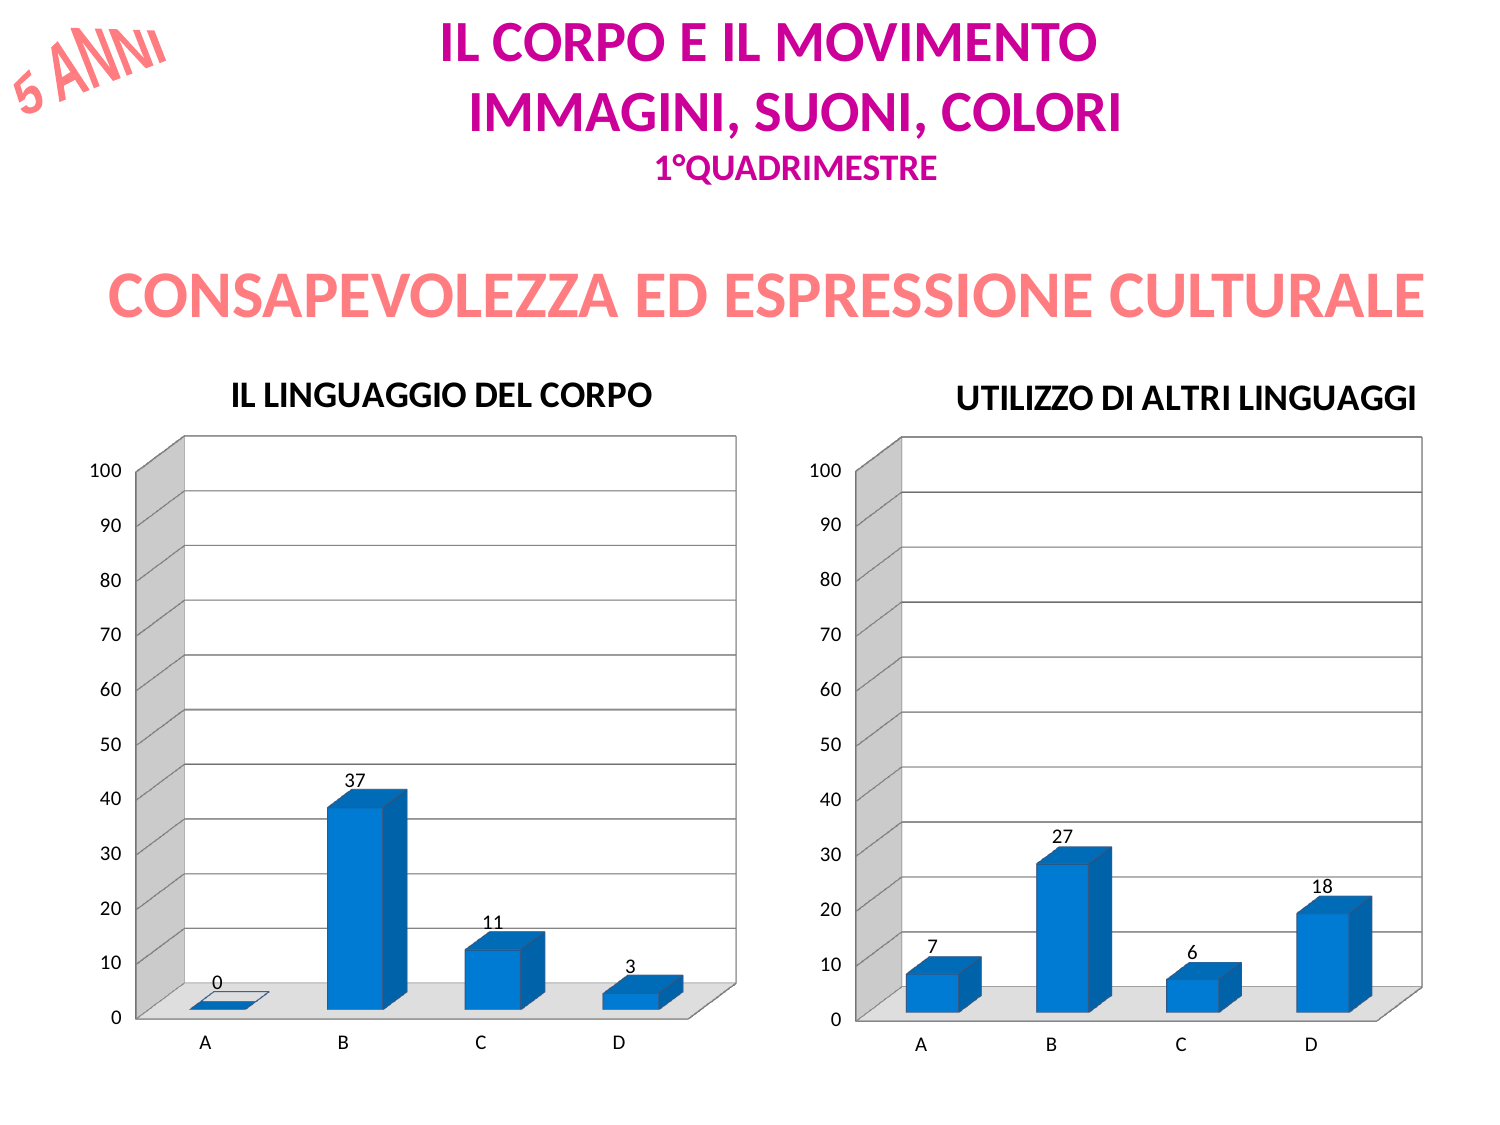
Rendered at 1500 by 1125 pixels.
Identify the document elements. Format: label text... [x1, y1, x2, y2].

text_box Consapevolezza ed espressione culturale [76, 243, 1459, 339]
text_box IL CORPO E IL MOVIMENTO IMMAGINI, SUONI, COLORI 1°QUADRIMESTRE [424, 0, 1167, 196]
chart [75, 336, 751, 1071]
chart [795, 339, 1436, 1071]
